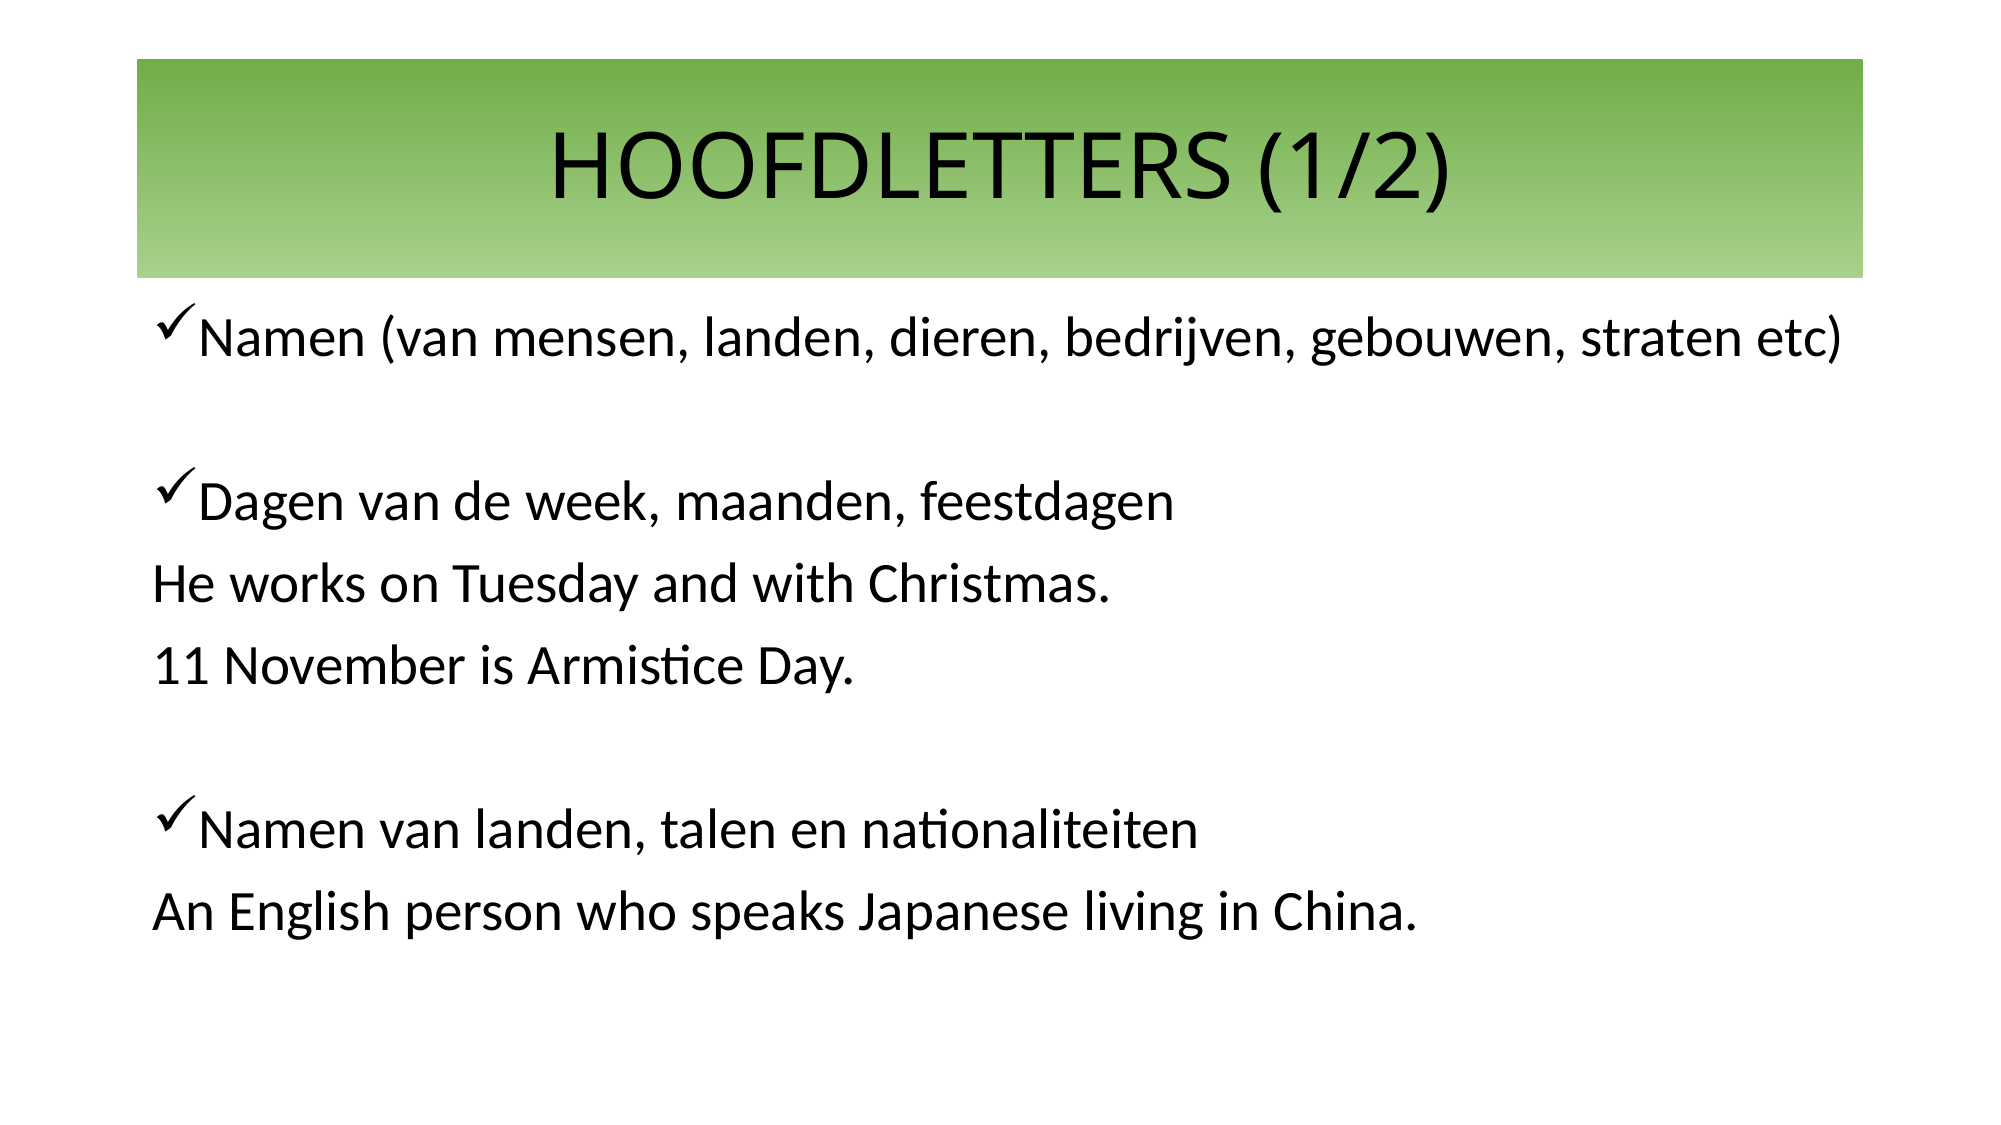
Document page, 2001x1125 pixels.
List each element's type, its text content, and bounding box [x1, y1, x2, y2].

list Namen (van mensen, landen, dieren, bedrijven, gebouwen, straten etc) Dagen van de week, maanden, feestdagen He works on Tuesday and with Christmas. 11 November is Armistice Day. Namen van landen, talen en nationaliteiten An English person who speaks Japanese living in China. [137, 299, 1863, 1014]
title HOOFDLETTERS (1/2) [137, 59, 1863, 278]
